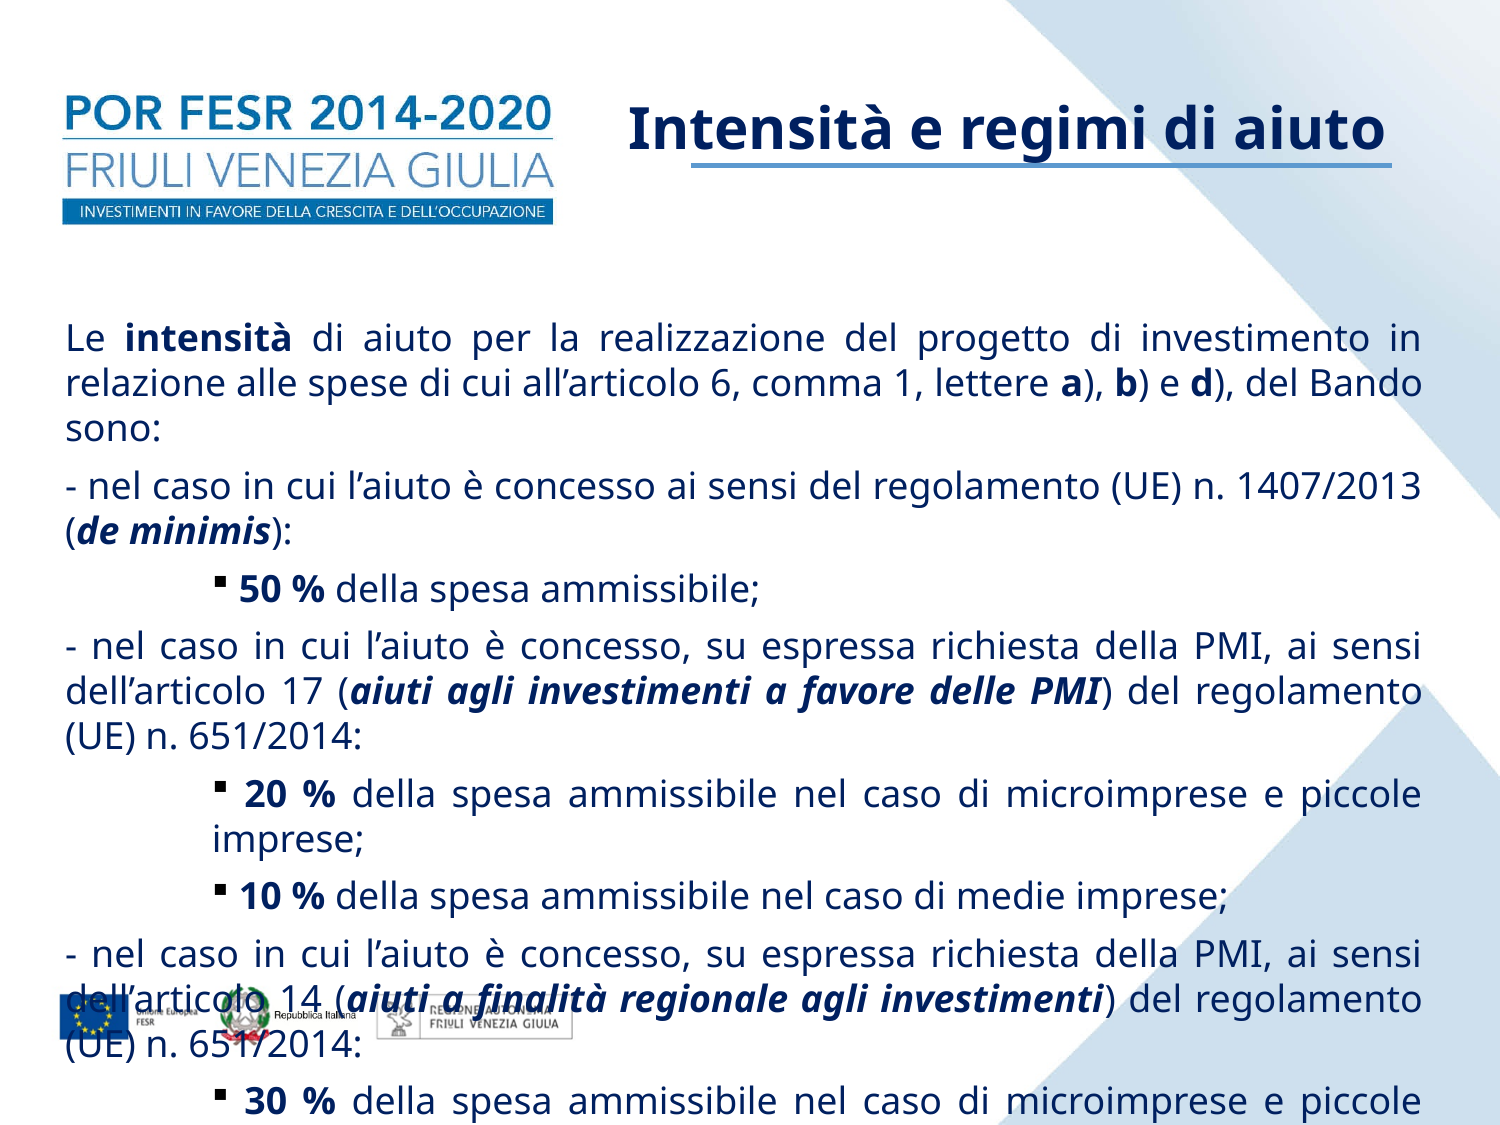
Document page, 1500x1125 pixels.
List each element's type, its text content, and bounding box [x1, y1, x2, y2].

picture [0, 0, 1500, 1125]
title Intensità e regimi di aiuto [602, 91, 1387, 168]
subtitle Le intensità di aiuto per la realizzazione del progetto di investimento in relazione alle spese di cui all’articolo 6, comma 1, lettere a), b) e d), del Bando sono: - nel caso in cui l’aiuto è concesso ai sensi del regolamento (UE) n. 1407/2013 (de minimis): 50 % della spesa ammissibile; - nel caso in cui l’aiuto è concesso, su espressa richiesta della PMI, ai sensi dell’articolo 17 (aiuti agli investimenti a favore delle PMI) del regolamento (UE) n. 651/2014: 20 % della spesa ammissibile nel caso di microimprese e piccole imprese; 10 % della spesa ammissibile nel caso di medie imprese; - nel caso in cui l’aiuto è concesso, su espressa richiesta della PMI, ai sensi dell’articolo 14 (aiuti a finalità regionale agli investimenti) del regolamento (UE) n. 651/2014: 30 % della spesa ammissibile nel caso di microimprese e piccole imprese; 20 % della spesa ammissibile nel caso di medie imprese. [64, 314, 1424, 965]
